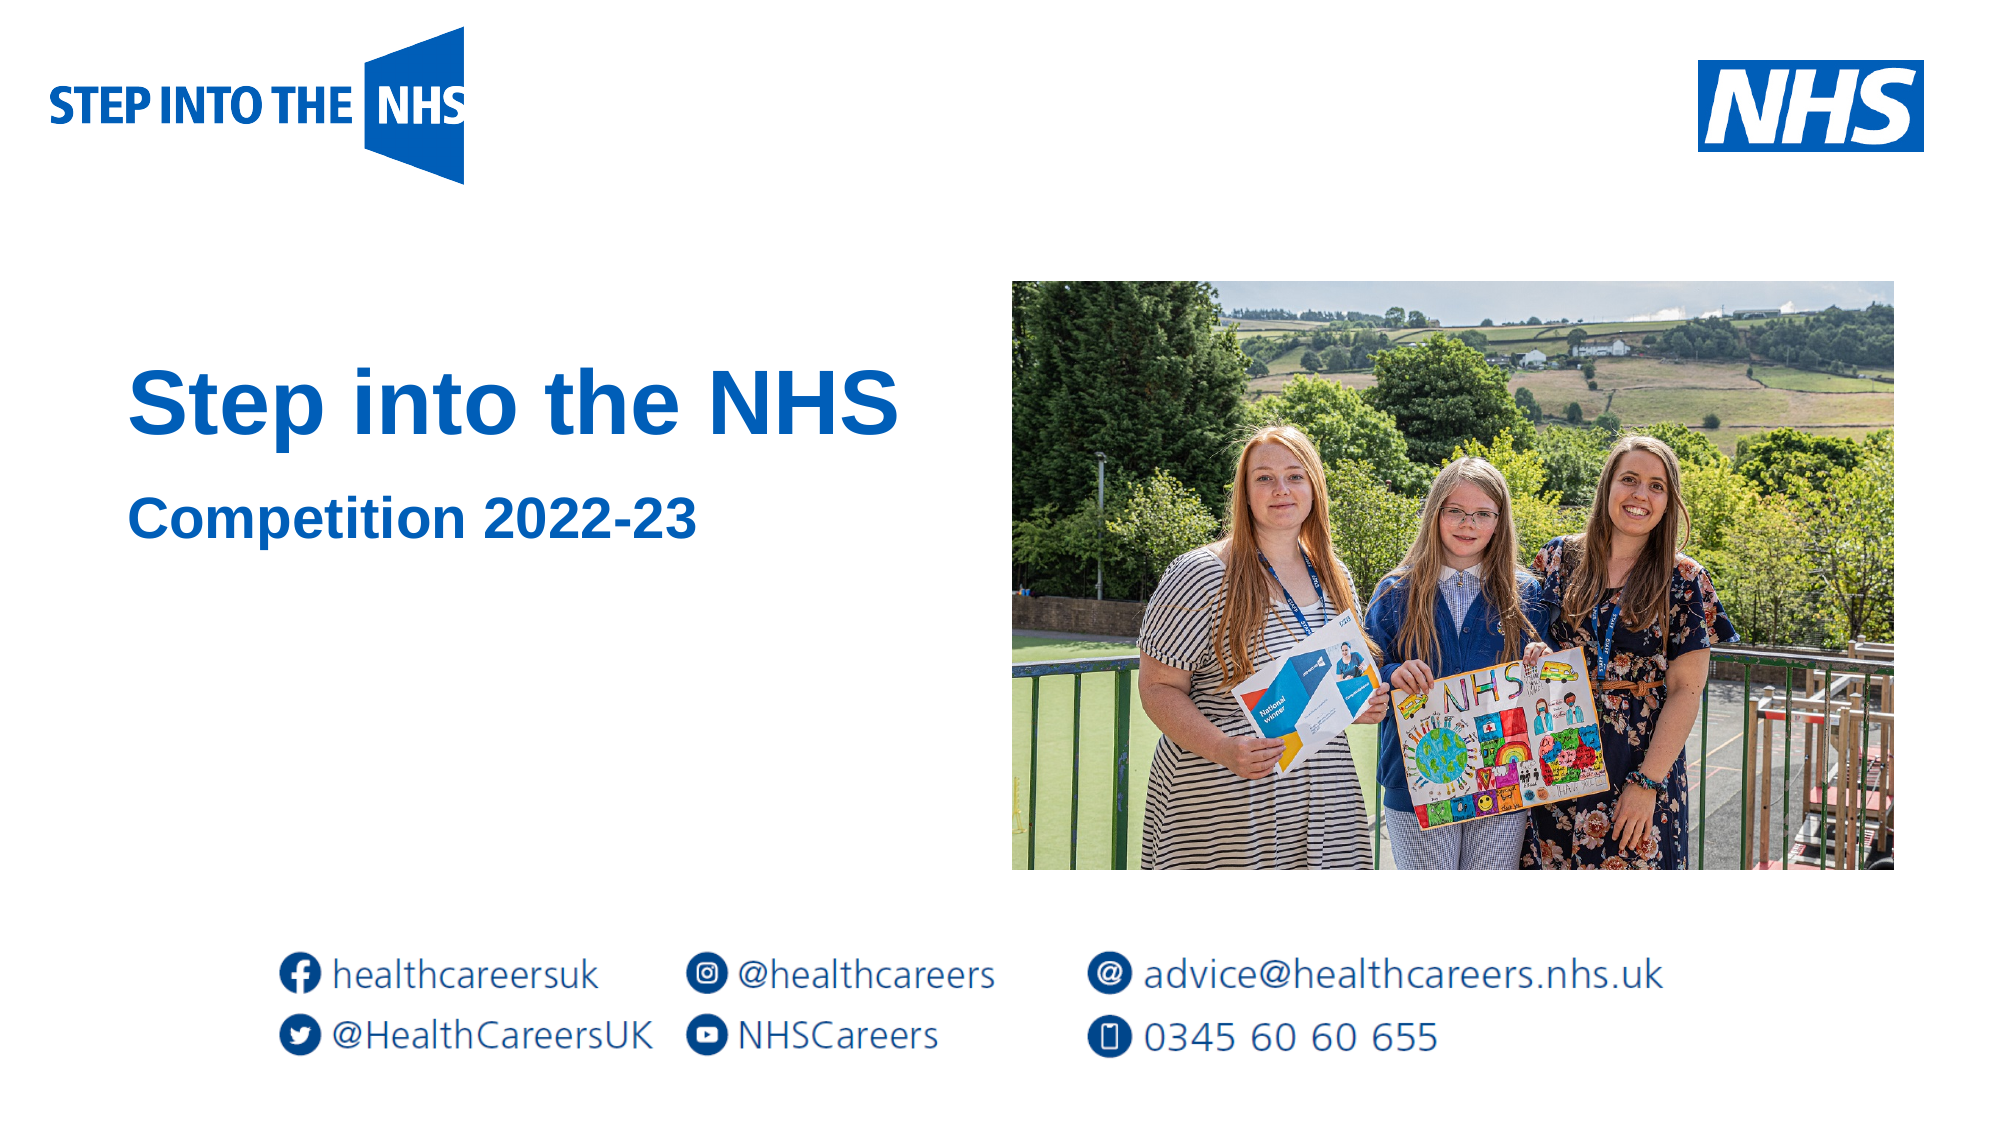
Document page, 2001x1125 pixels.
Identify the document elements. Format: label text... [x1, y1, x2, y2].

picture [1011, 281, 1894, 870]
picture [1697, 60, 1924, 152]
picture [1066, 946, 1681, 1071]
picture [50, 26, 464, 185]
picture [249, 946, 1030, 1069]
list Step into the NHS Competition 2022-23 [112, 235, 1912, 835]
